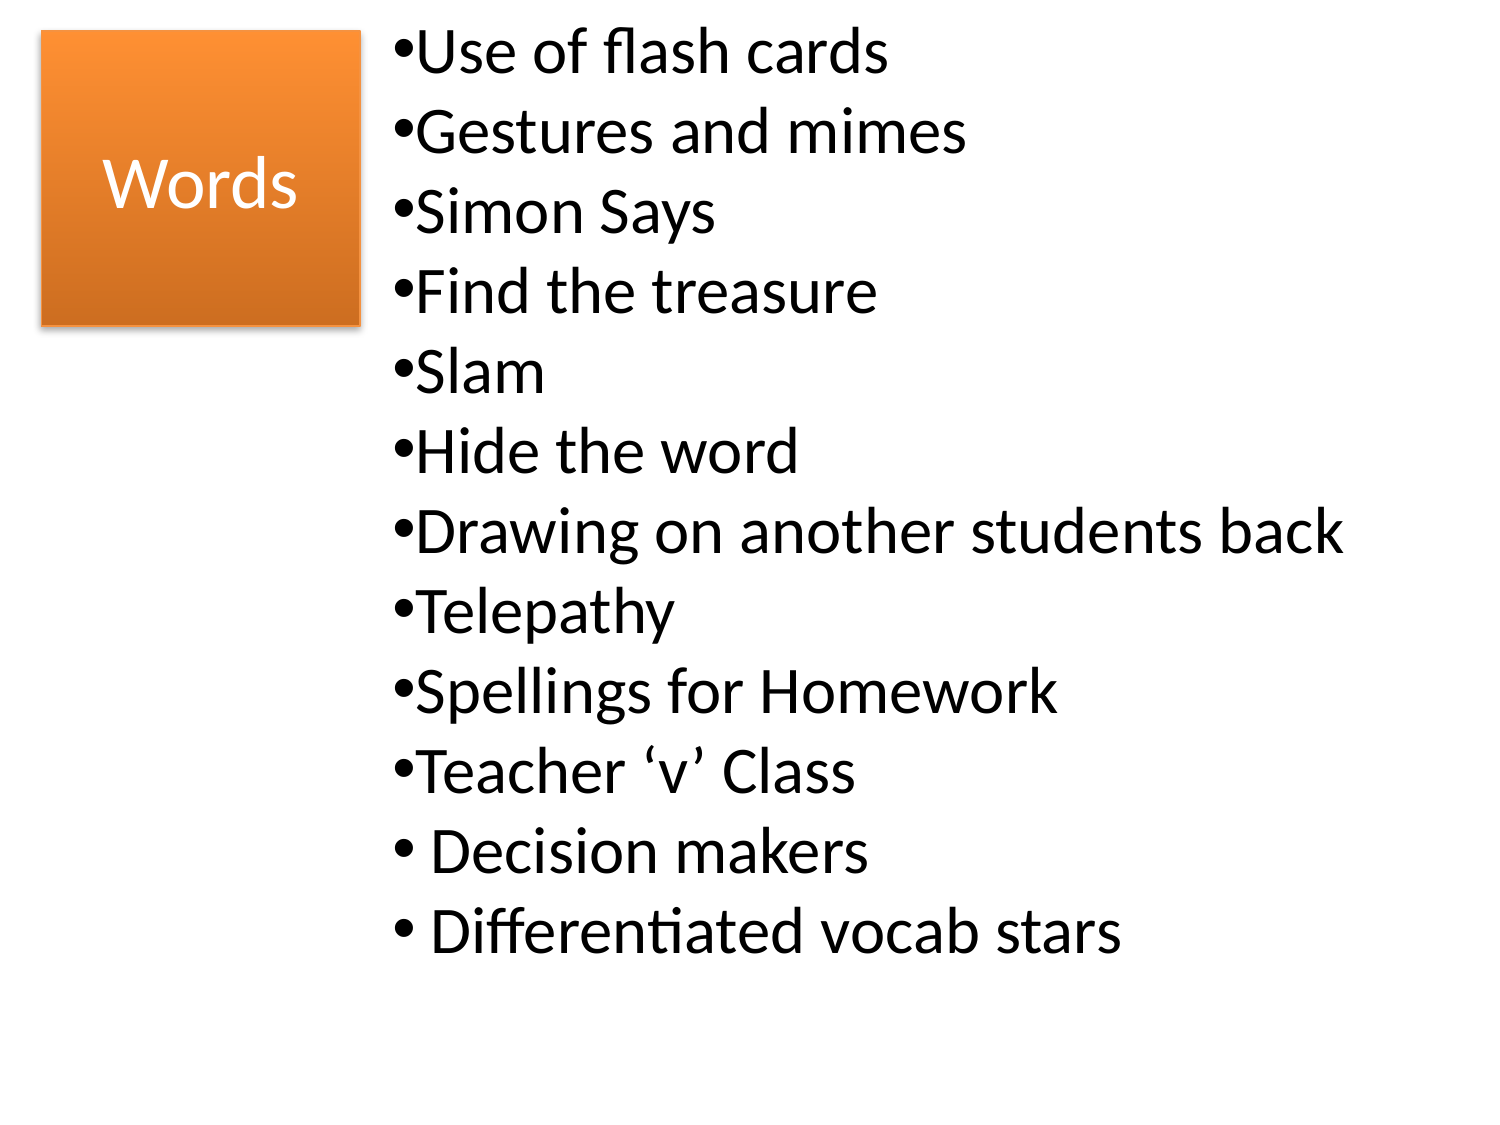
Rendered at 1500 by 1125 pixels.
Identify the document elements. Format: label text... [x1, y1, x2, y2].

text_box Words [41, 30, 361, 327]
text_box Use of flash cards Gestures and mimes Simon Says Find the treasure Slam Hide the word Drawing on another students back Telepathy Spellings for Homework Teacher ‘v’ Class Decision makers Differentiated vocab stars [377, 0, 1360, 1125]
